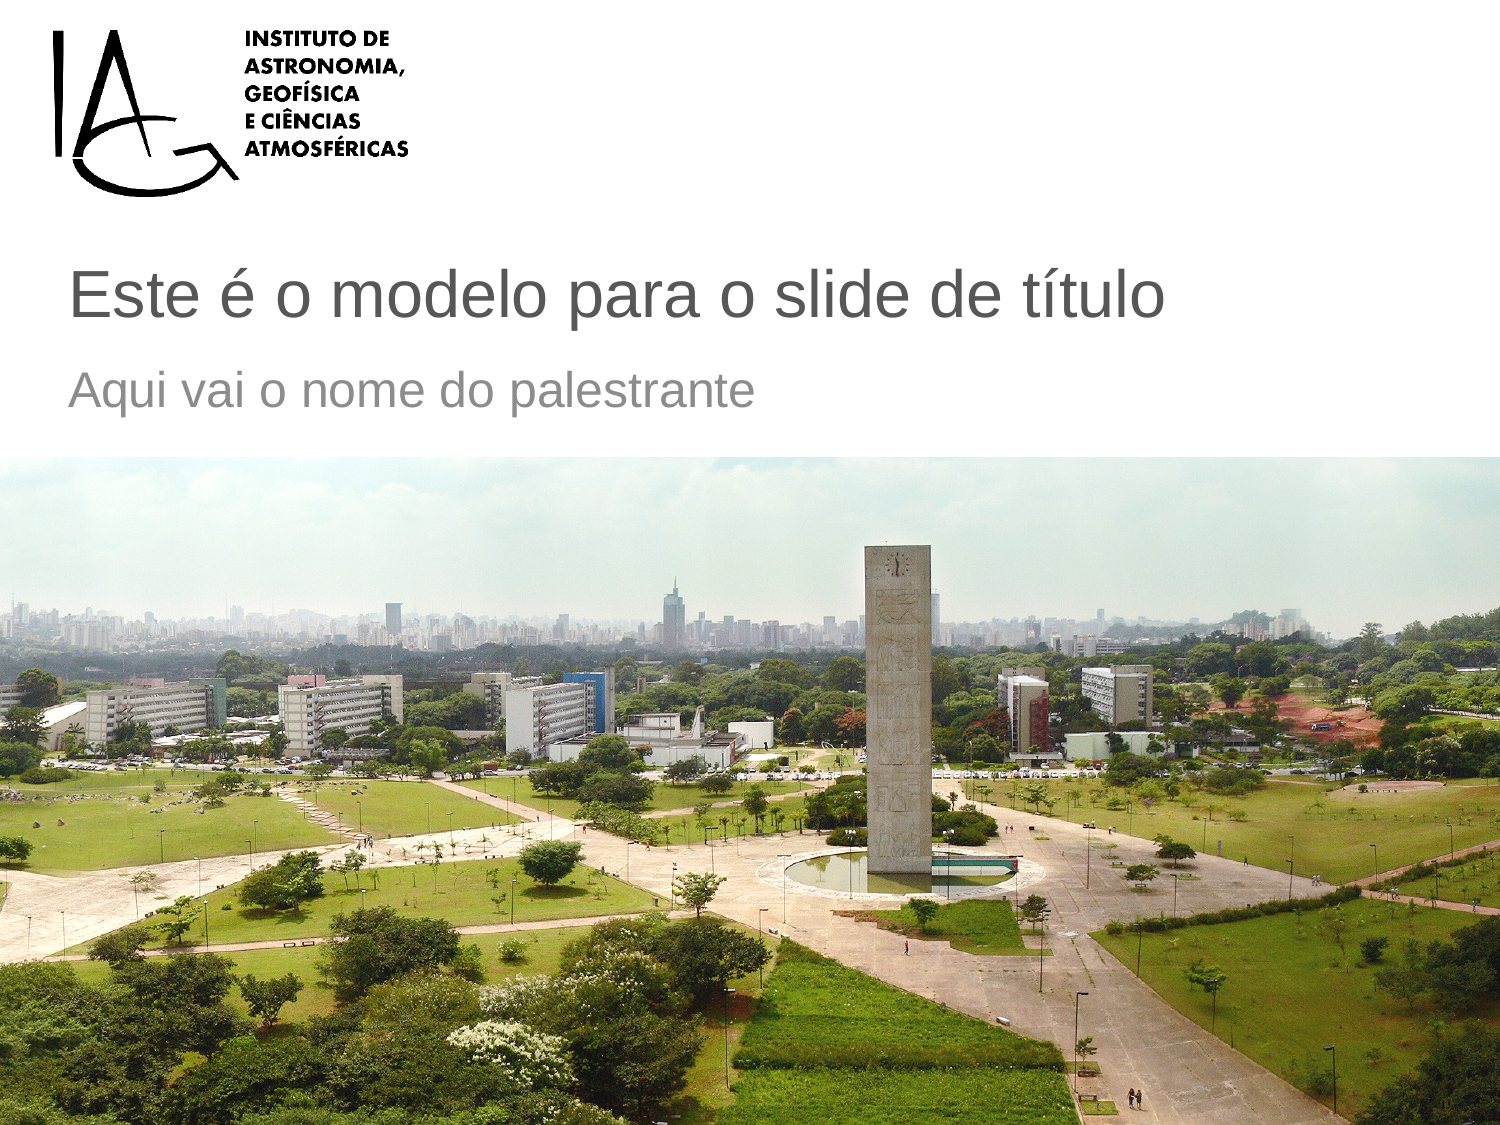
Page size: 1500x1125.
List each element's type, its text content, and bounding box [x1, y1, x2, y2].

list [0, 457, 1500, 1125]
subtitle Aqui vai o nome do palestrante [53, 349, 1436, 433]
picture [53, 30, 408, 197]
title Este é o modelo para o slide de título [53, 231, 1436, 349]
